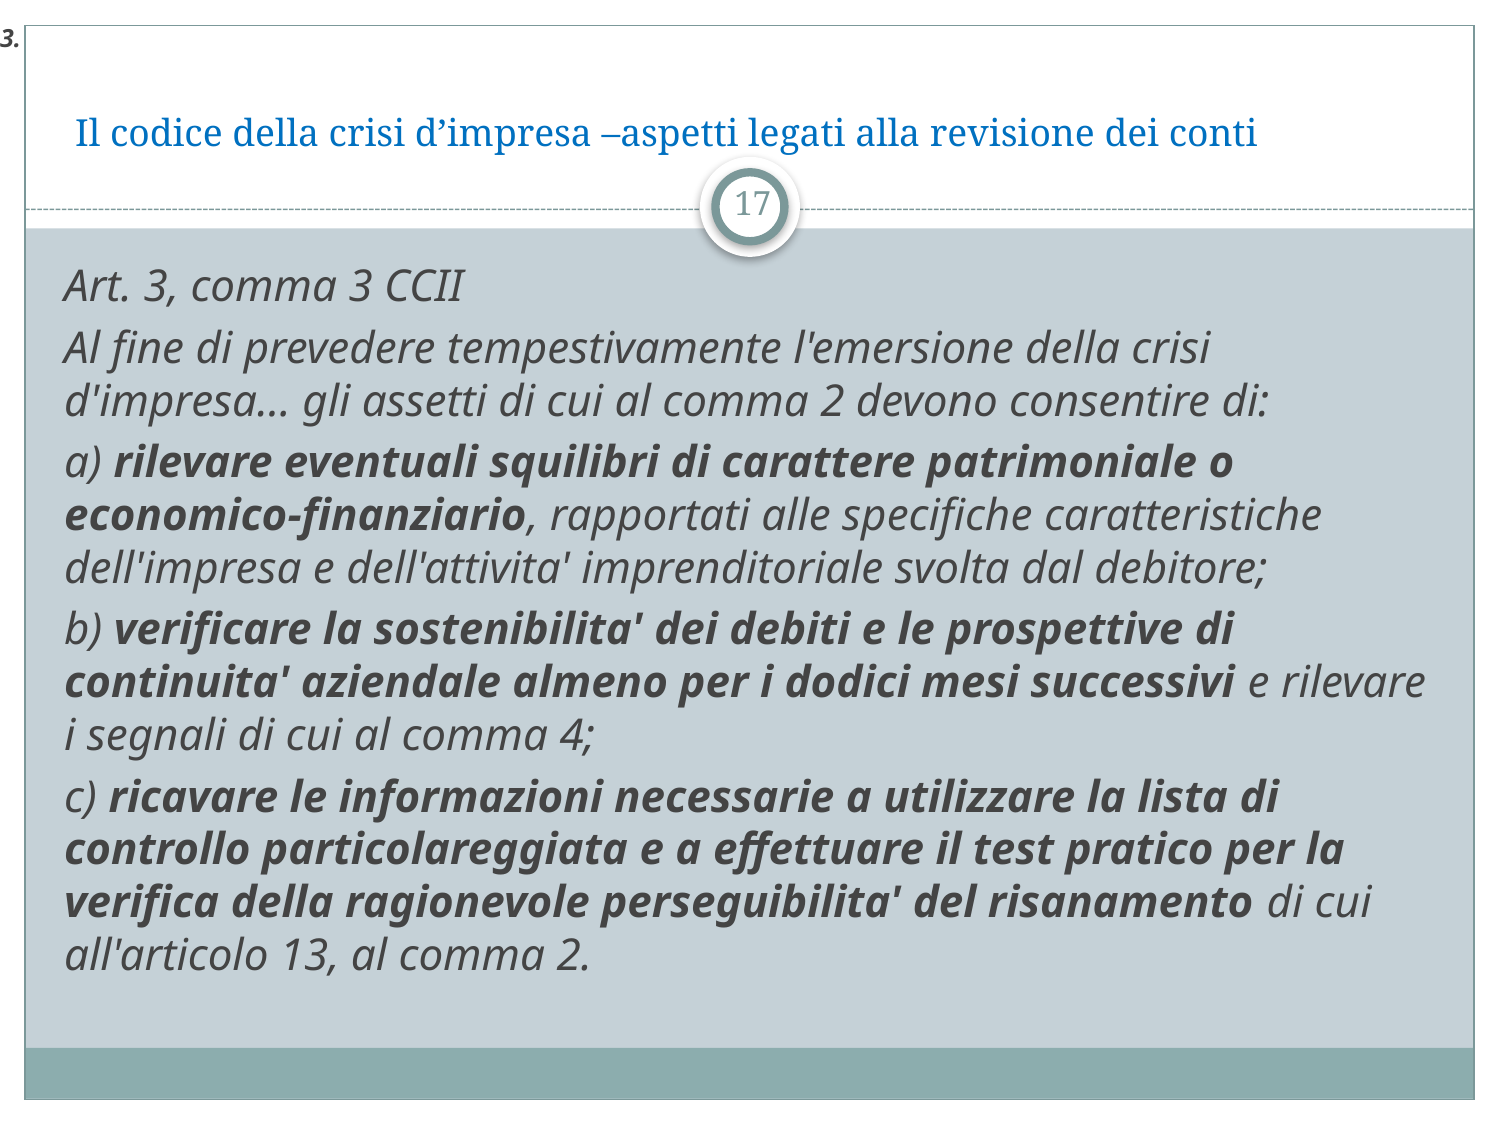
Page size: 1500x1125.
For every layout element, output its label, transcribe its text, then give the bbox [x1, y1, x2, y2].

list Art. 3, comma 3 CCII Al fine di prevedere tempestivamente l'emersione della crisi d'impresa… gli assetti di cui al comma 2 devono consentire di: a) rilevare eventuali squilibri di carattere patrimoniale o economico-finanziario, rapportati alle specifiche caratteristiche dell'impresa e dell'attivita' imprenditoriale svolta dal debitore; b) verificare la sostenibilita' dei debiti e le prospettive di continuita' aziendale almeno per i dodici mesi successivi e rilevare i segnali di cui al comma 4; c) ricavare le informazioni necessarie a utilizzare la lista di controllo particolareggiata e a effettuare il test pratico per la verifica della ragionevole perseguibilita' del risanamento di cui all'articolo 13, al comma 2. [49, 250, 1445, 1001]
text_box 3. [0, 22, 28, 53]
slide_number 17 [715, 168, 791, 241]
title Il codice della crisi d’impresa –aspetti legati alla revisione dei conti [49, 37, 1450, 162]
